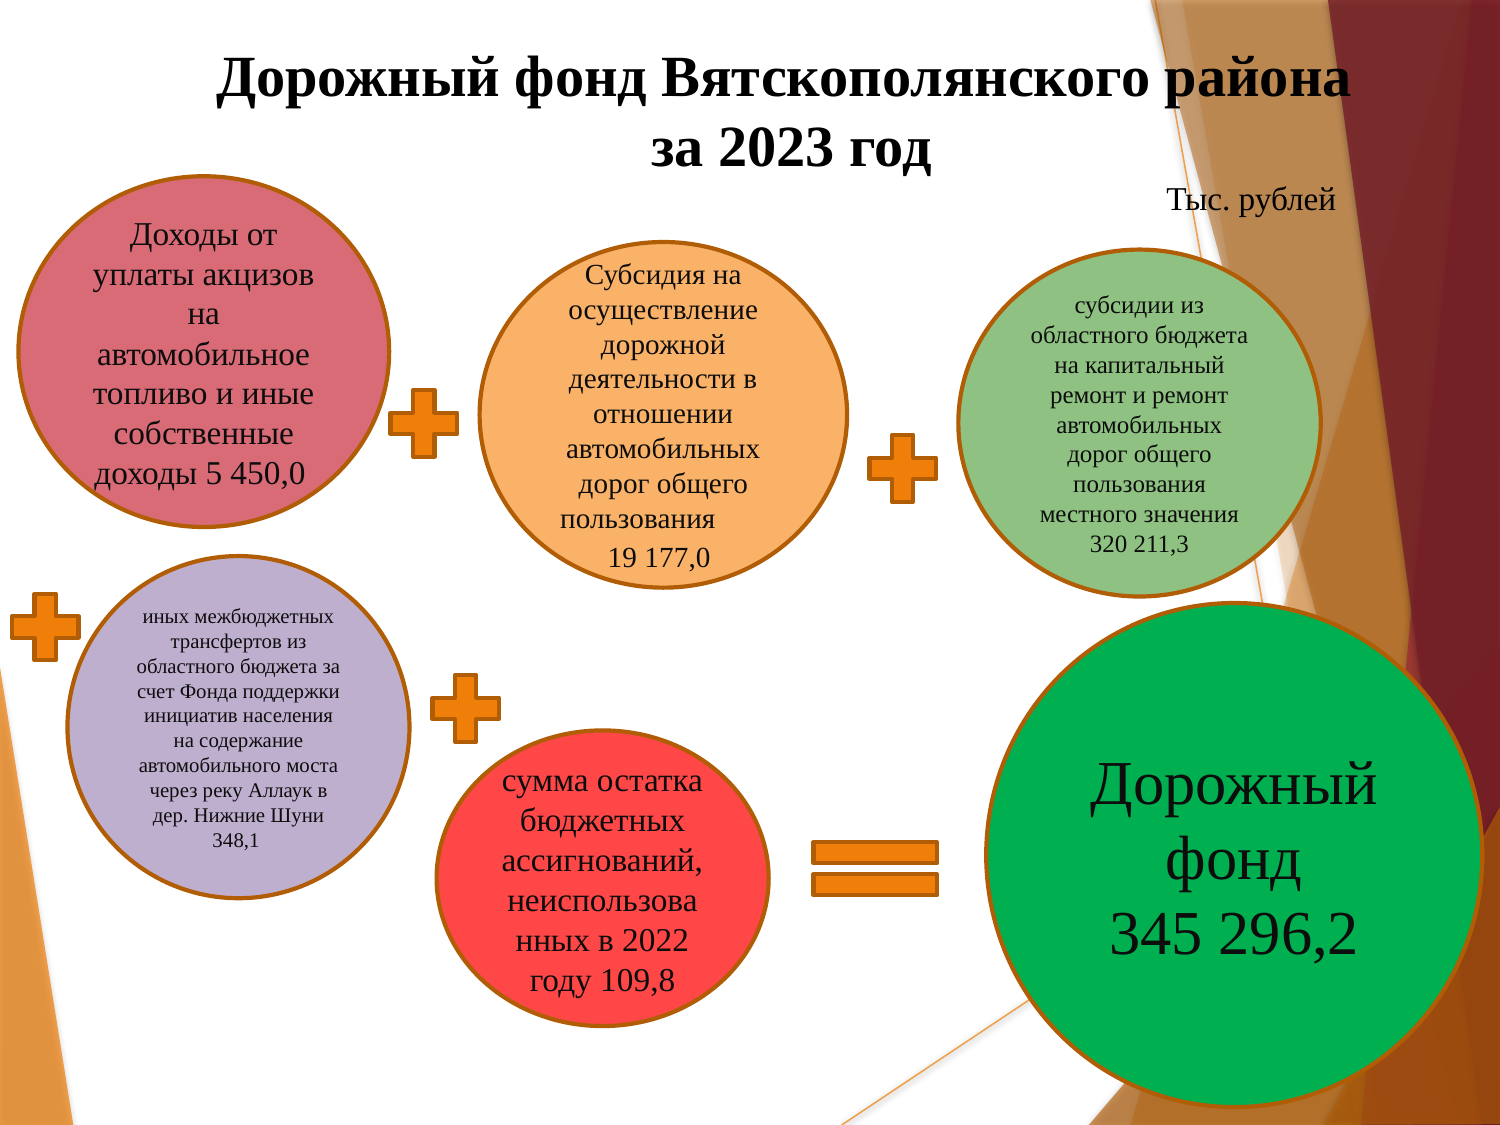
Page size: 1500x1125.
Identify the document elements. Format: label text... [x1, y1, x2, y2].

text_box [811, 872, 939, 897]
text_box сумма остатка бюджетных ассигнований, неиспользованных в 2022 году 109,8 [434, 728, 771, 1029]
text_box [388, 388, 459, 459]
text_box Дорожный фонд 345 296,2 [984, 600, 1485, 1110]
text_box [10, 592, 81, 662]
text_box [867, 433, 938, 504]
text_box Тыс. рублей [1151, 169, 1352, 225]
text_box [811, 840, 939, 865]
text_box Субсидия на осуществление дорожной деятельности в отношении автомобильных дорог общего пользования 19 177,0 [477, 239, 850, 590]
text_box [430, 673, 501, 744]
text_box Дорожный фонд Вятскополянского района за 2023 год [112, 30, 1471, 186]
text_box субсидии из областного бюджета на капитальный ремонт и ремонт автомобильных дорог общего пользования местного значения 320 211,3 [956, 247, 1323, 599]
text_box Доходы от уплаты акцизов на автомобильное топливо и иные собственные доходы 5 450,0 [16, 174, 392, 530]
text_box иных межбюджетных трансфертов из областного бюджета за счет Фонда поддержки инициатив населения на содержание автомобильного моста через реку Аллаук в дер. Нижние Шуни 348,1 [65, 553, 412, 901]
